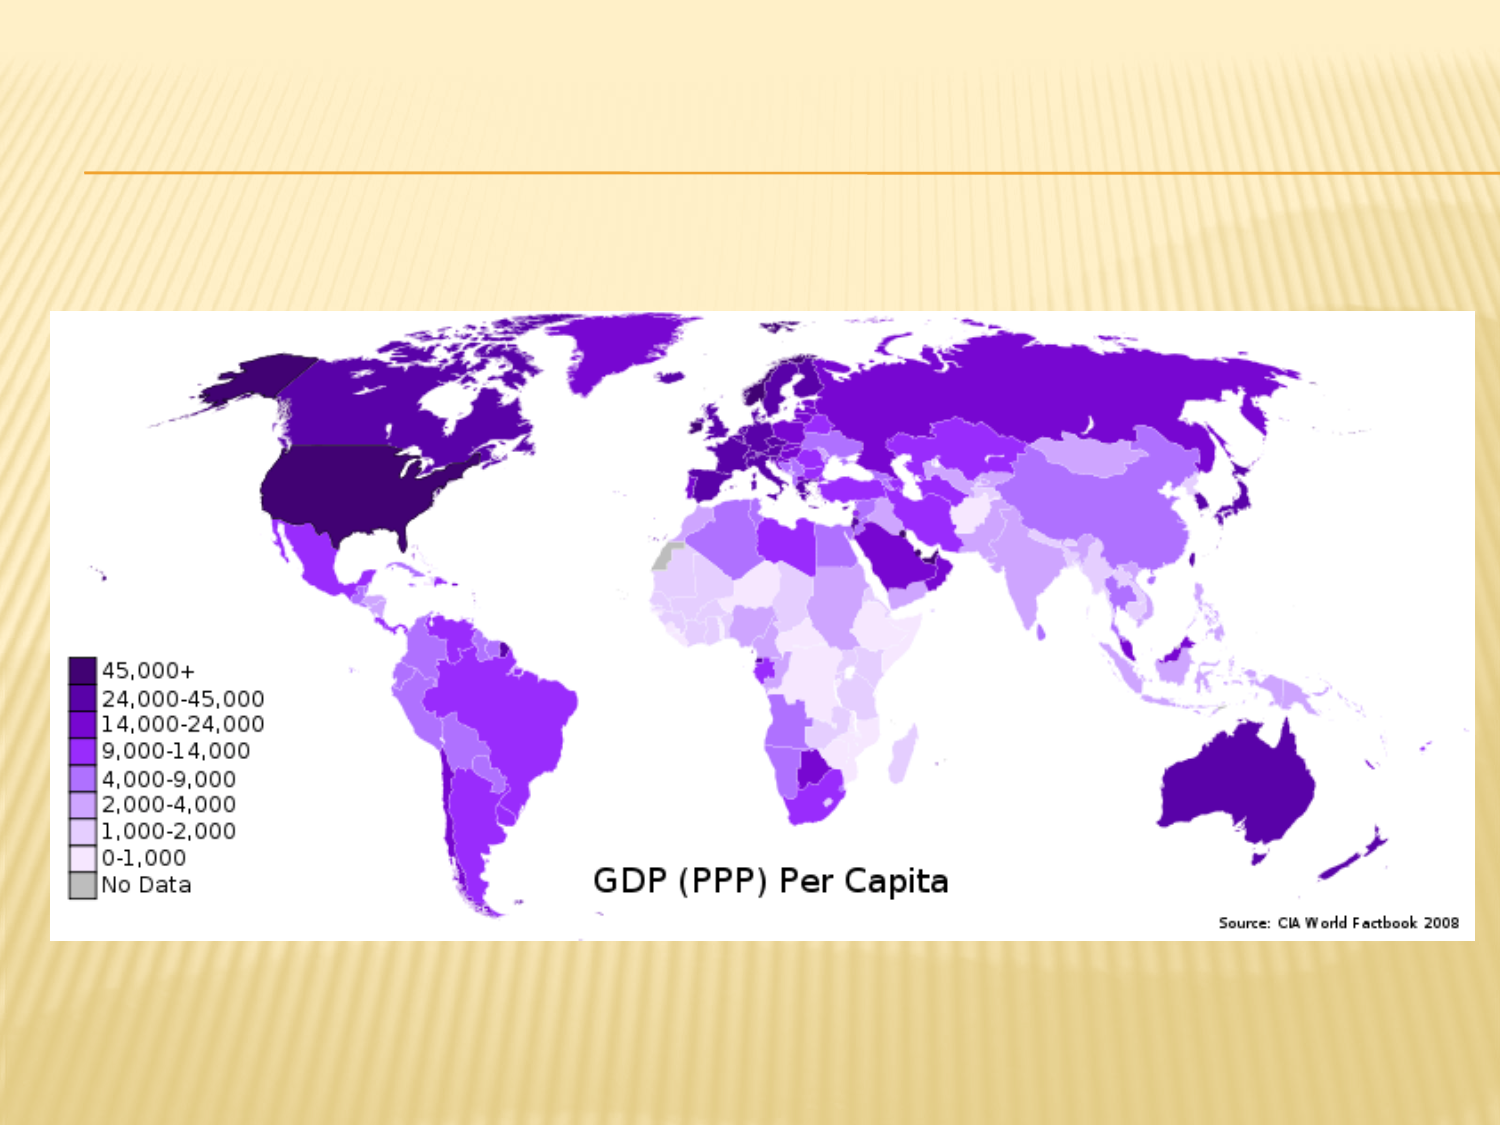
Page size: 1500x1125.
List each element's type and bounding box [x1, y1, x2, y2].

list [49, 311, 1476, 941]
